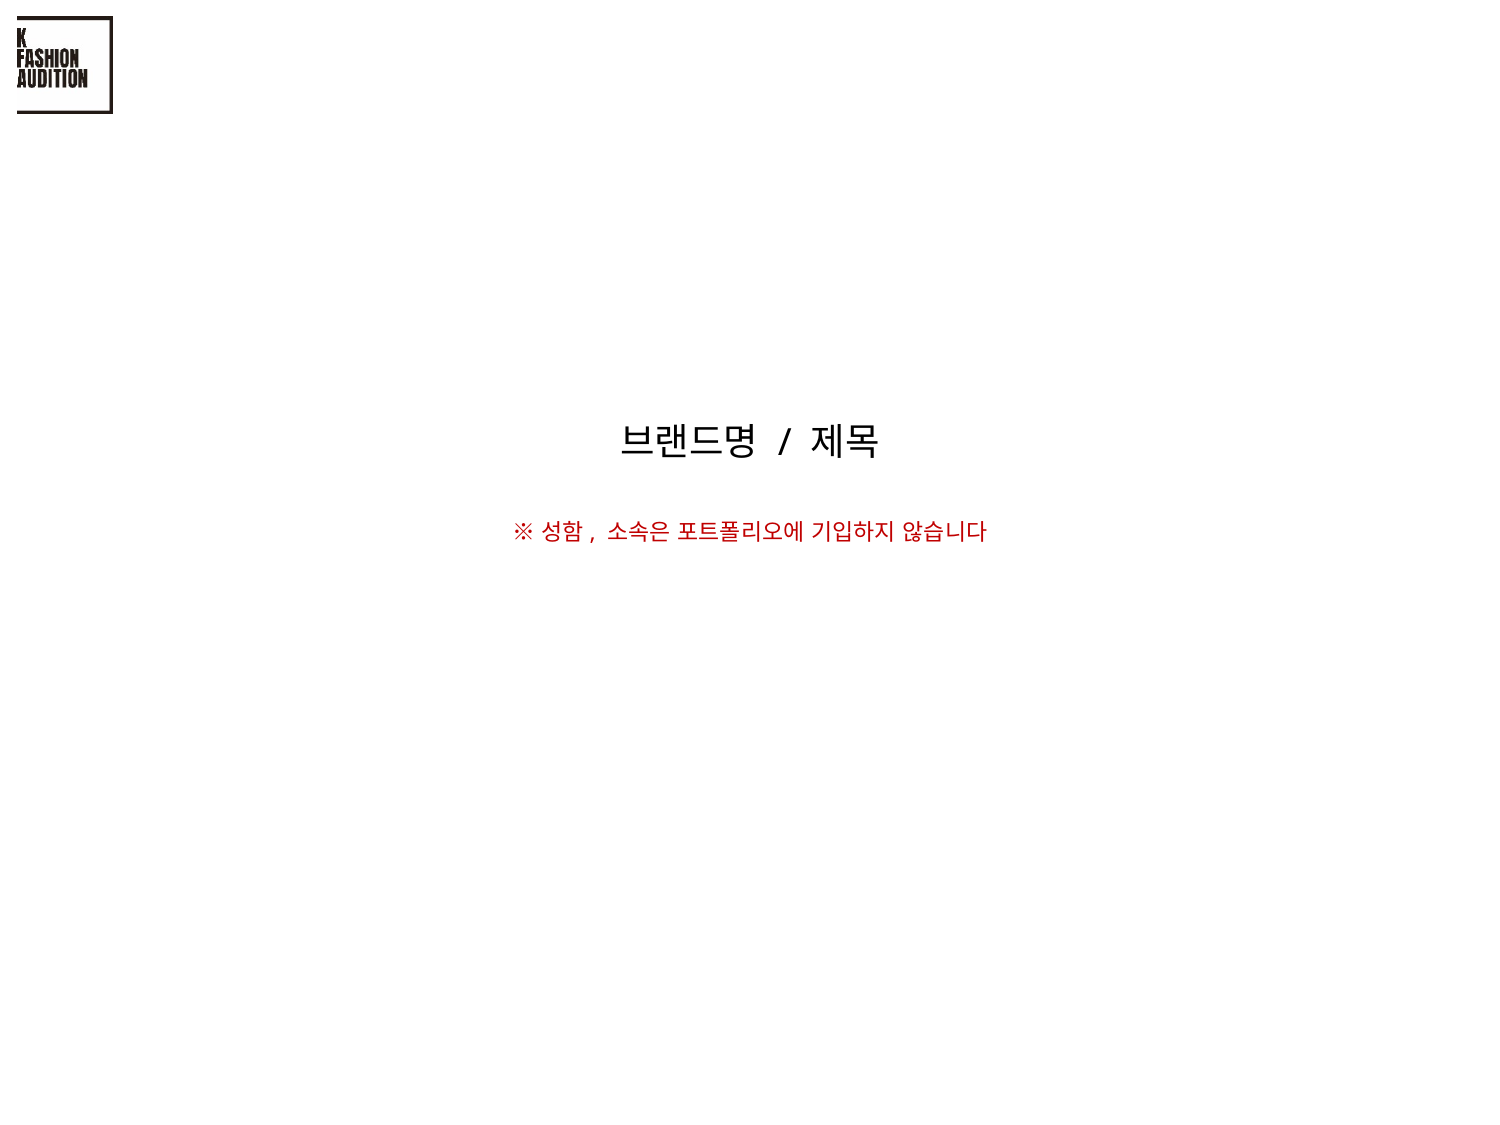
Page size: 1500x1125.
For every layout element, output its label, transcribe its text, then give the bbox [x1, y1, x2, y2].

title 브랜드명 / 제목 ※ 성함, 소속은 포트폴리오에 기입하지 않습니다 [112, 349, 1388, 591]
picture [17, 16, 113, 114]
